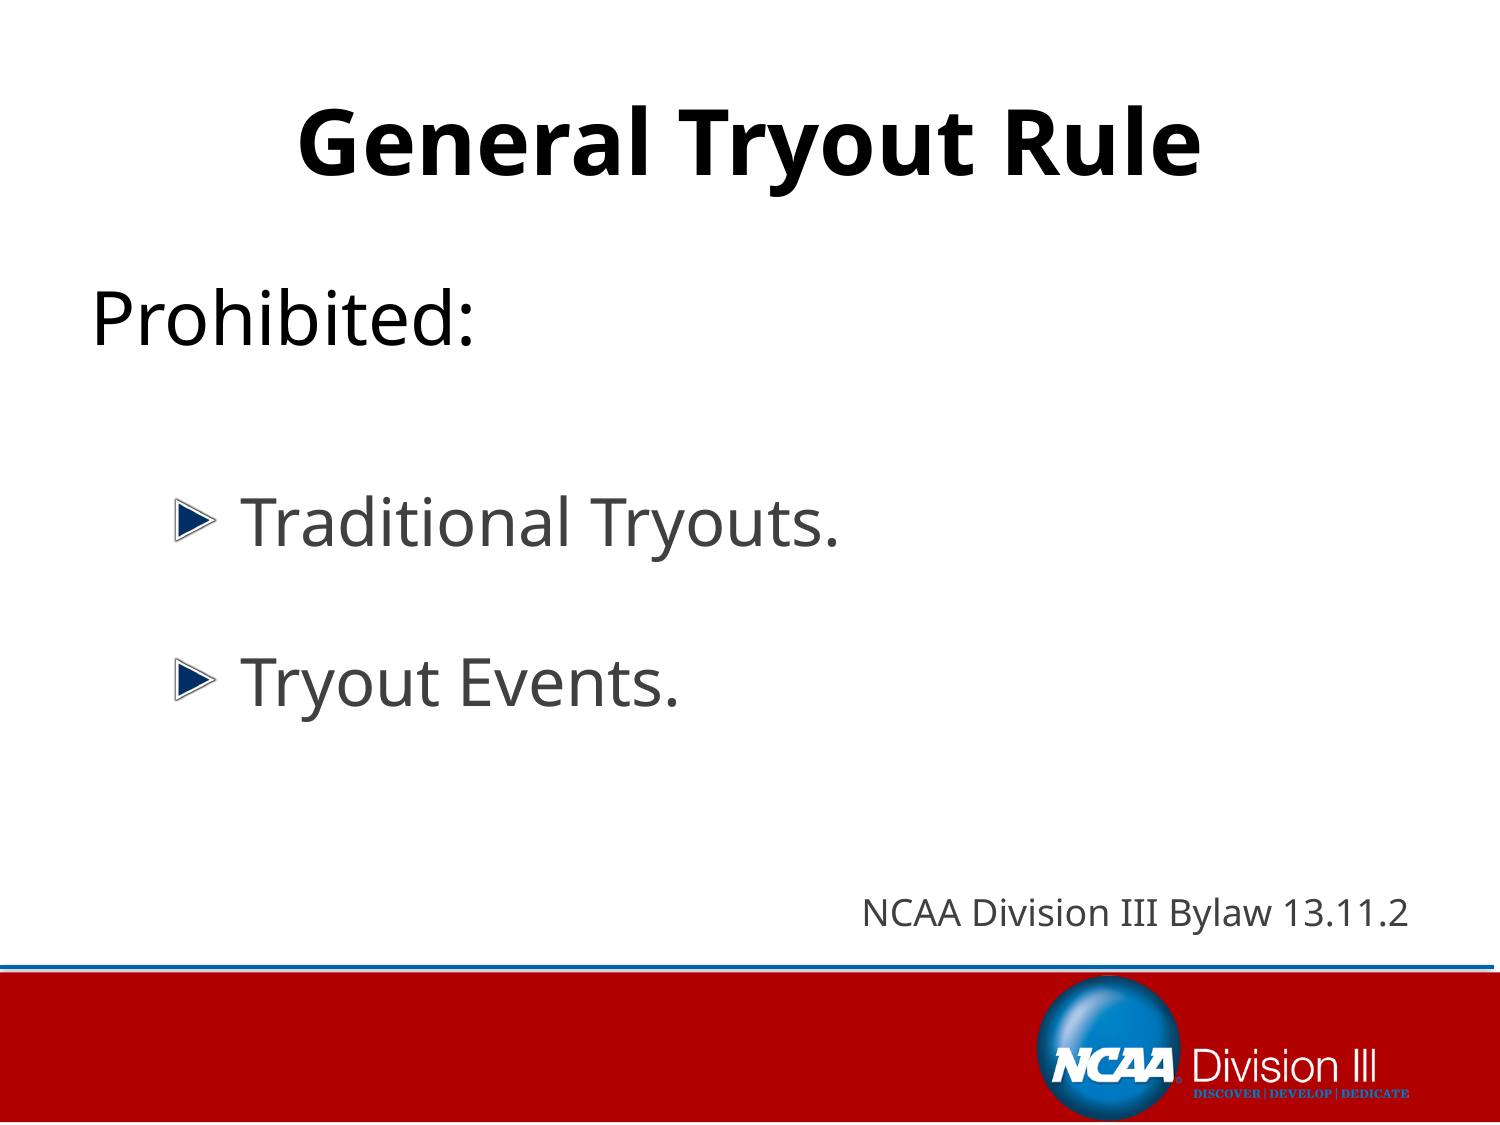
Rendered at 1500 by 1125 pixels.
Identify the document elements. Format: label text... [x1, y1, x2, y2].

picture [165, 490, 224, 550]
title General Tryout Rule [75, 45, 1425, 233]
list Prohibited: Traditional Tryouts. Tryout Events. NCAA Division III Bylaw 13.11.2 [75, 262, 1425, 941]
picture [165, 650, 224, 709]
picture [1021, 947, 1423, 1125]
